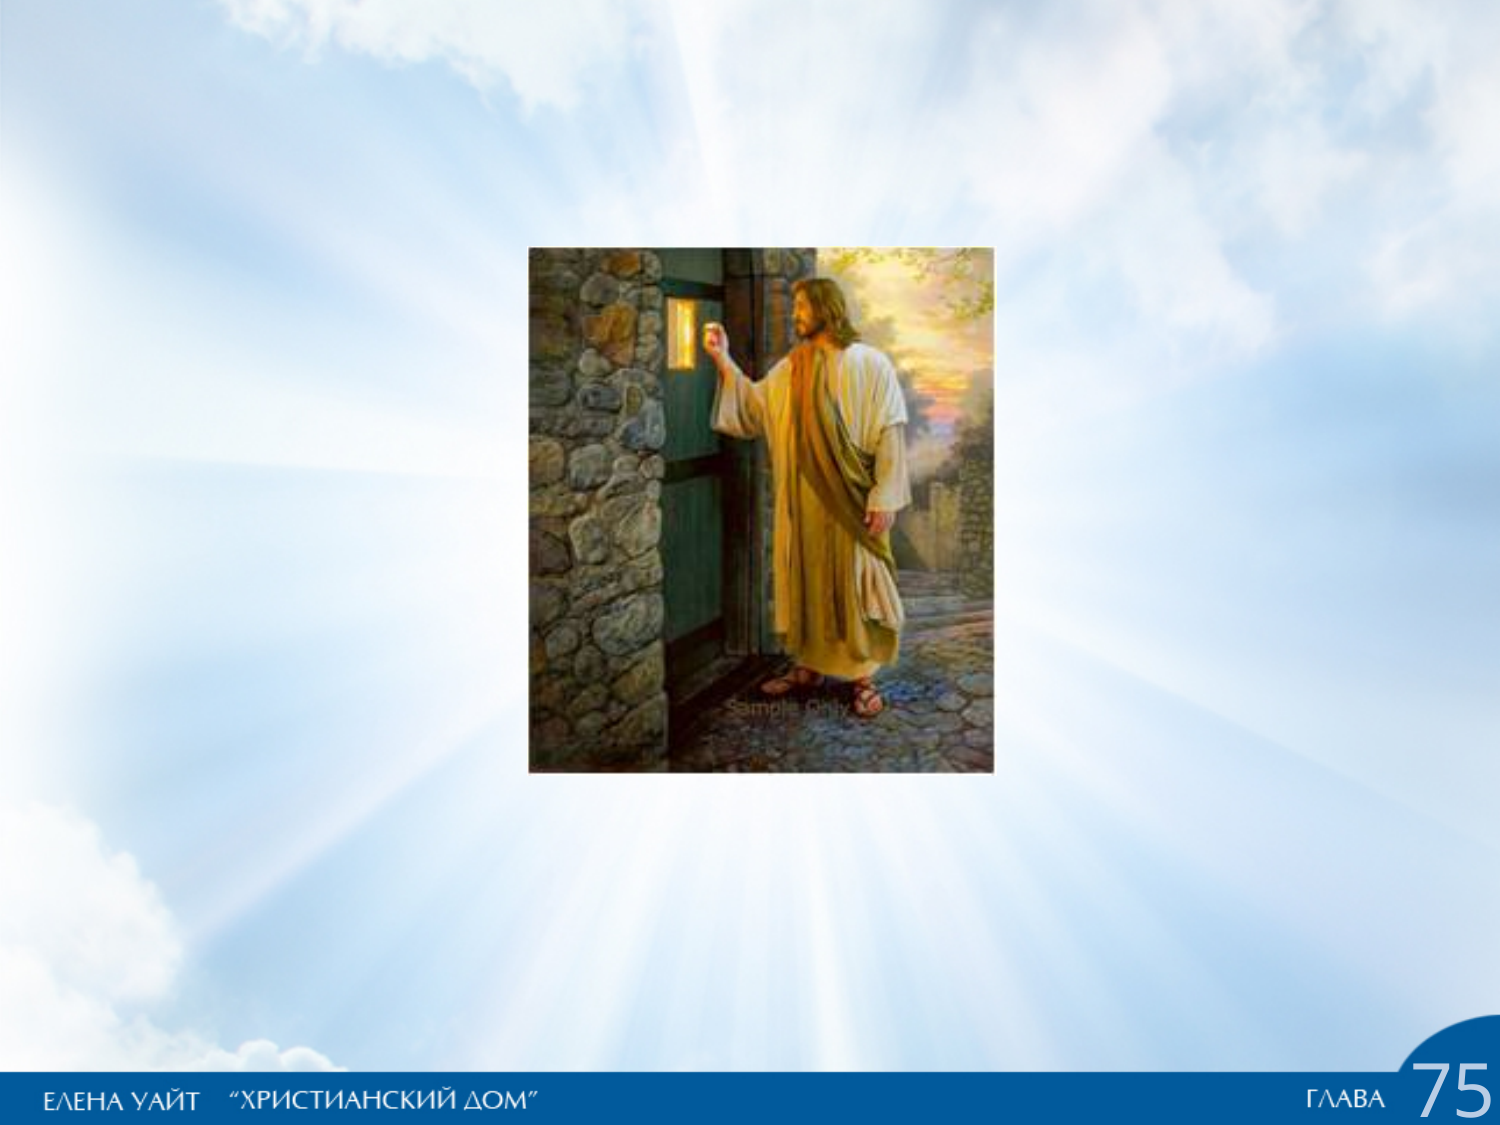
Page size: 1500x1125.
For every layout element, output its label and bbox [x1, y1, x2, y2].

list [527, 245, 997, 776]
picture [0, 0, 1500, 1125]
